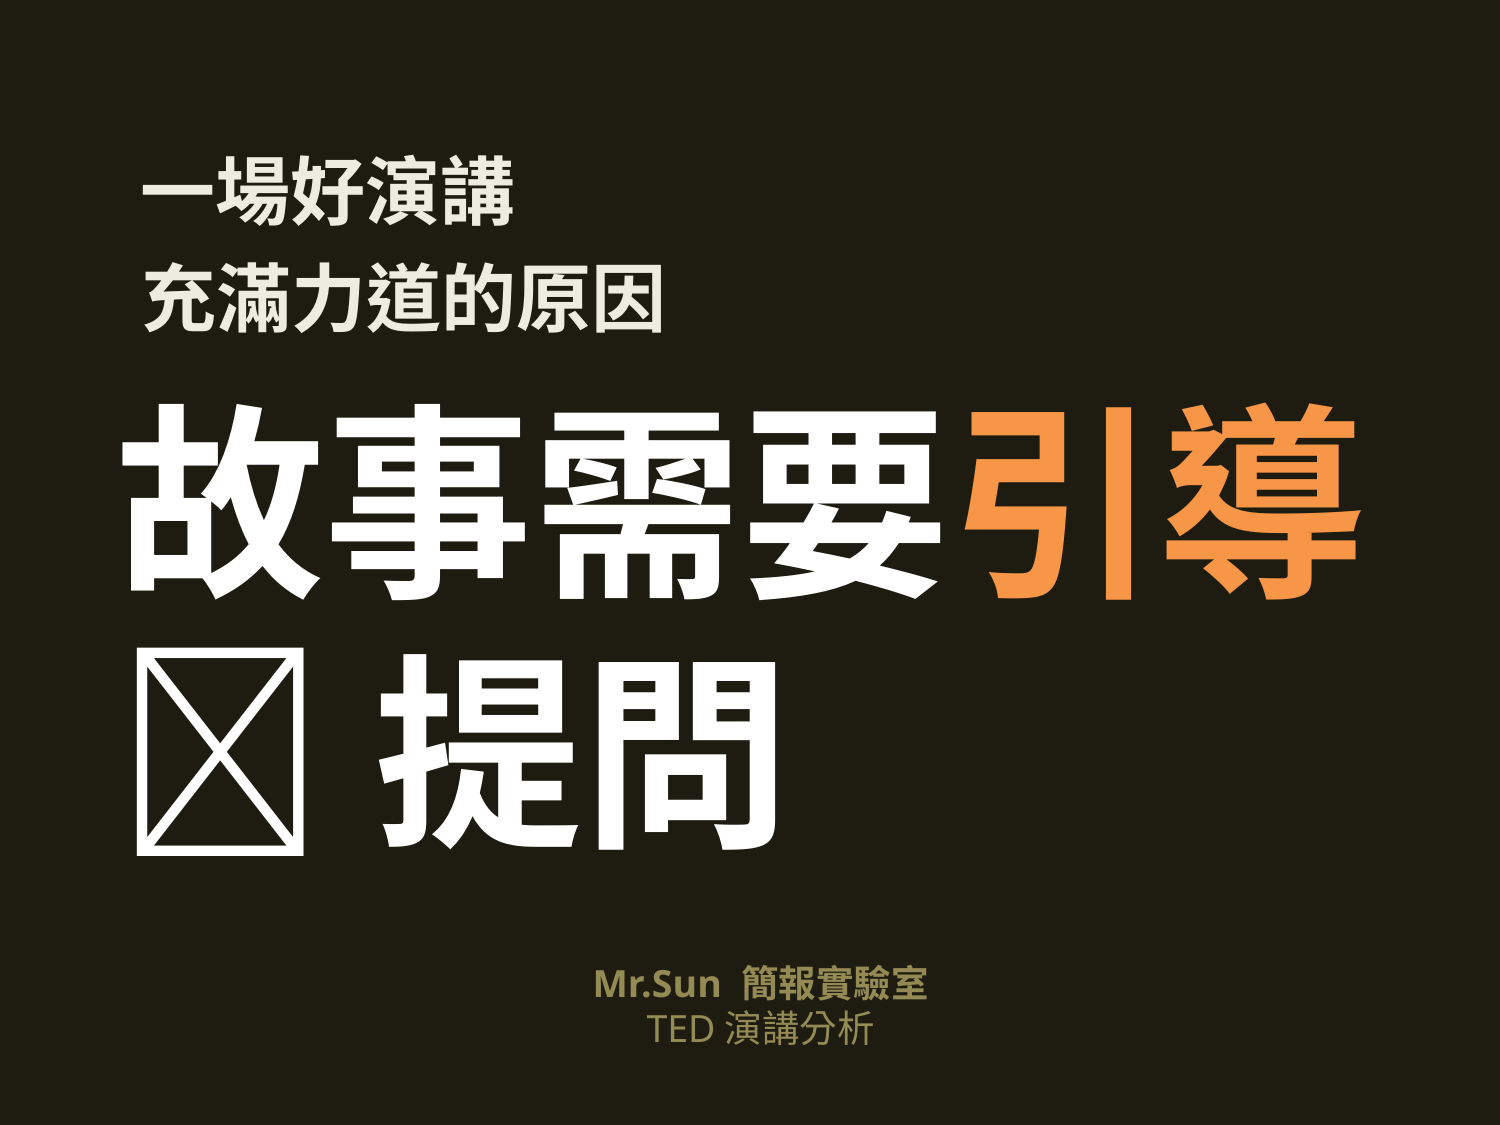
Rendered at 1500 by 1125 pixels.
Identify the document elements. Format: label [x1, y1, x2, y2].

text_box [123, 136, 685, 351]
text_box [0, 10, 1500, 1115]
